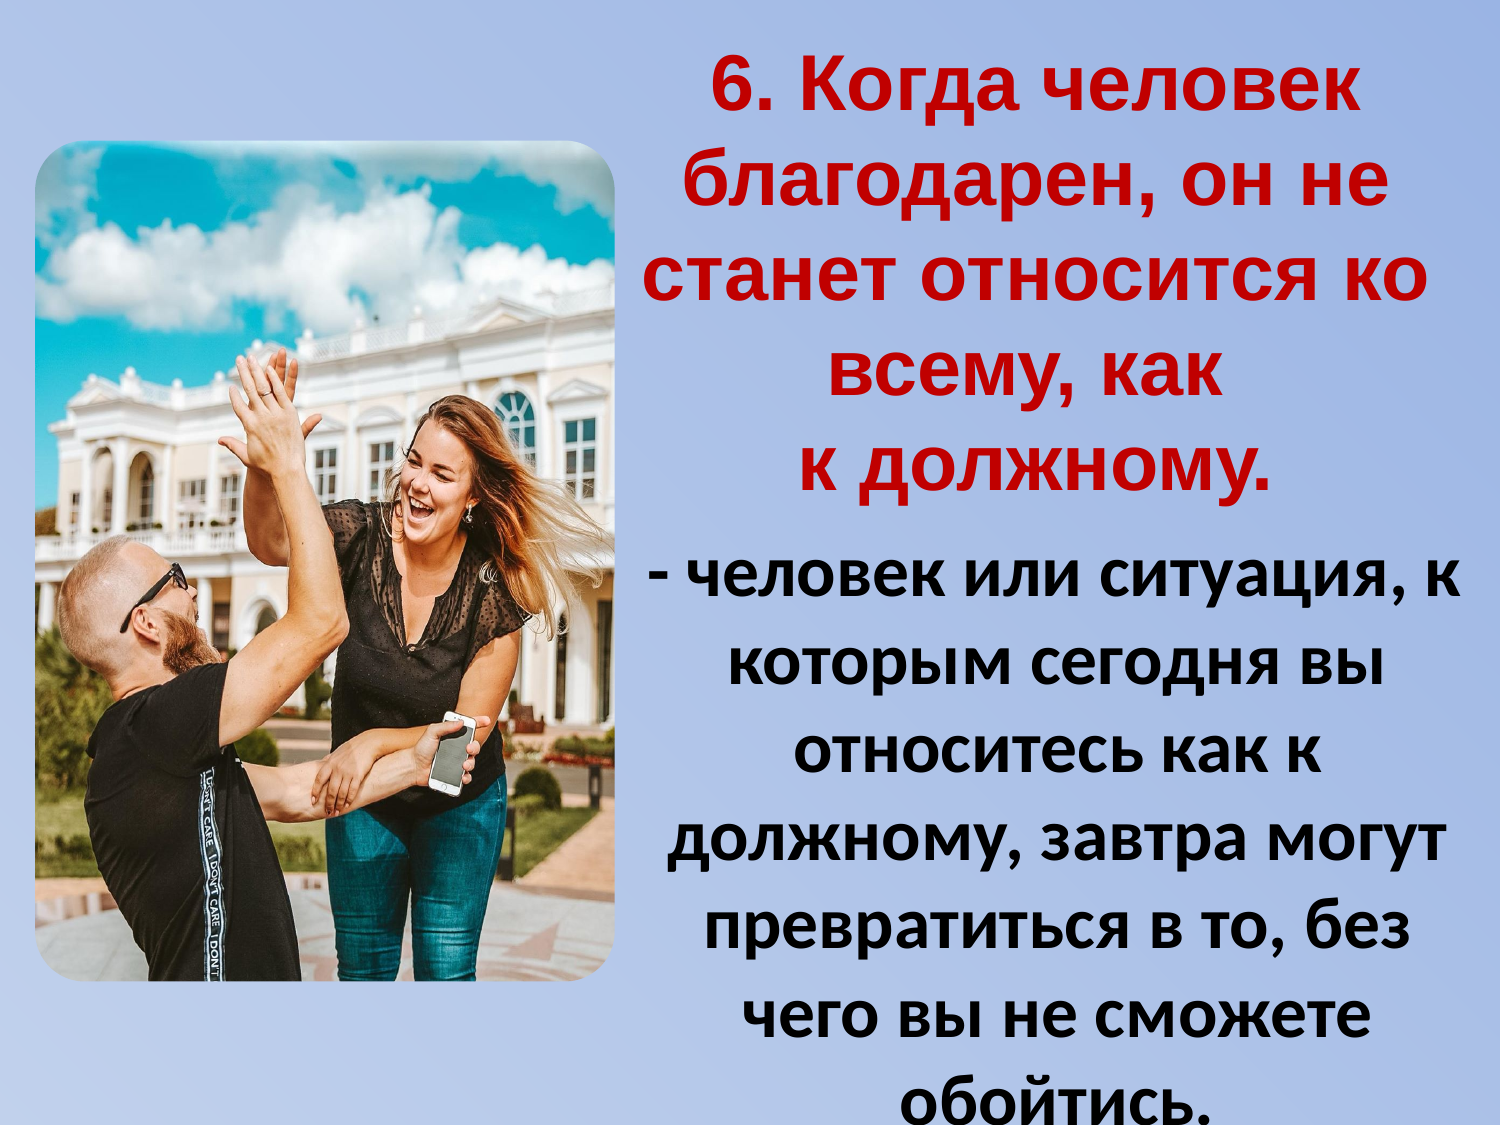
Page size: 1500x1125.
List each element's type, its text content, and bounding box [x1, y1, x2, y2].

title 6. Когда человек благодарен, он не станет относится ко всему, как к должному. [619, 222, 1500, 411]
list - человек или ситуация, к которым сегодня вы относитесь как к должному, завтра могут превратиться в то, без чего вы не сможете обойтись. [560, 515, 1500, 1125]
picture [34, 140, 615, 982]
